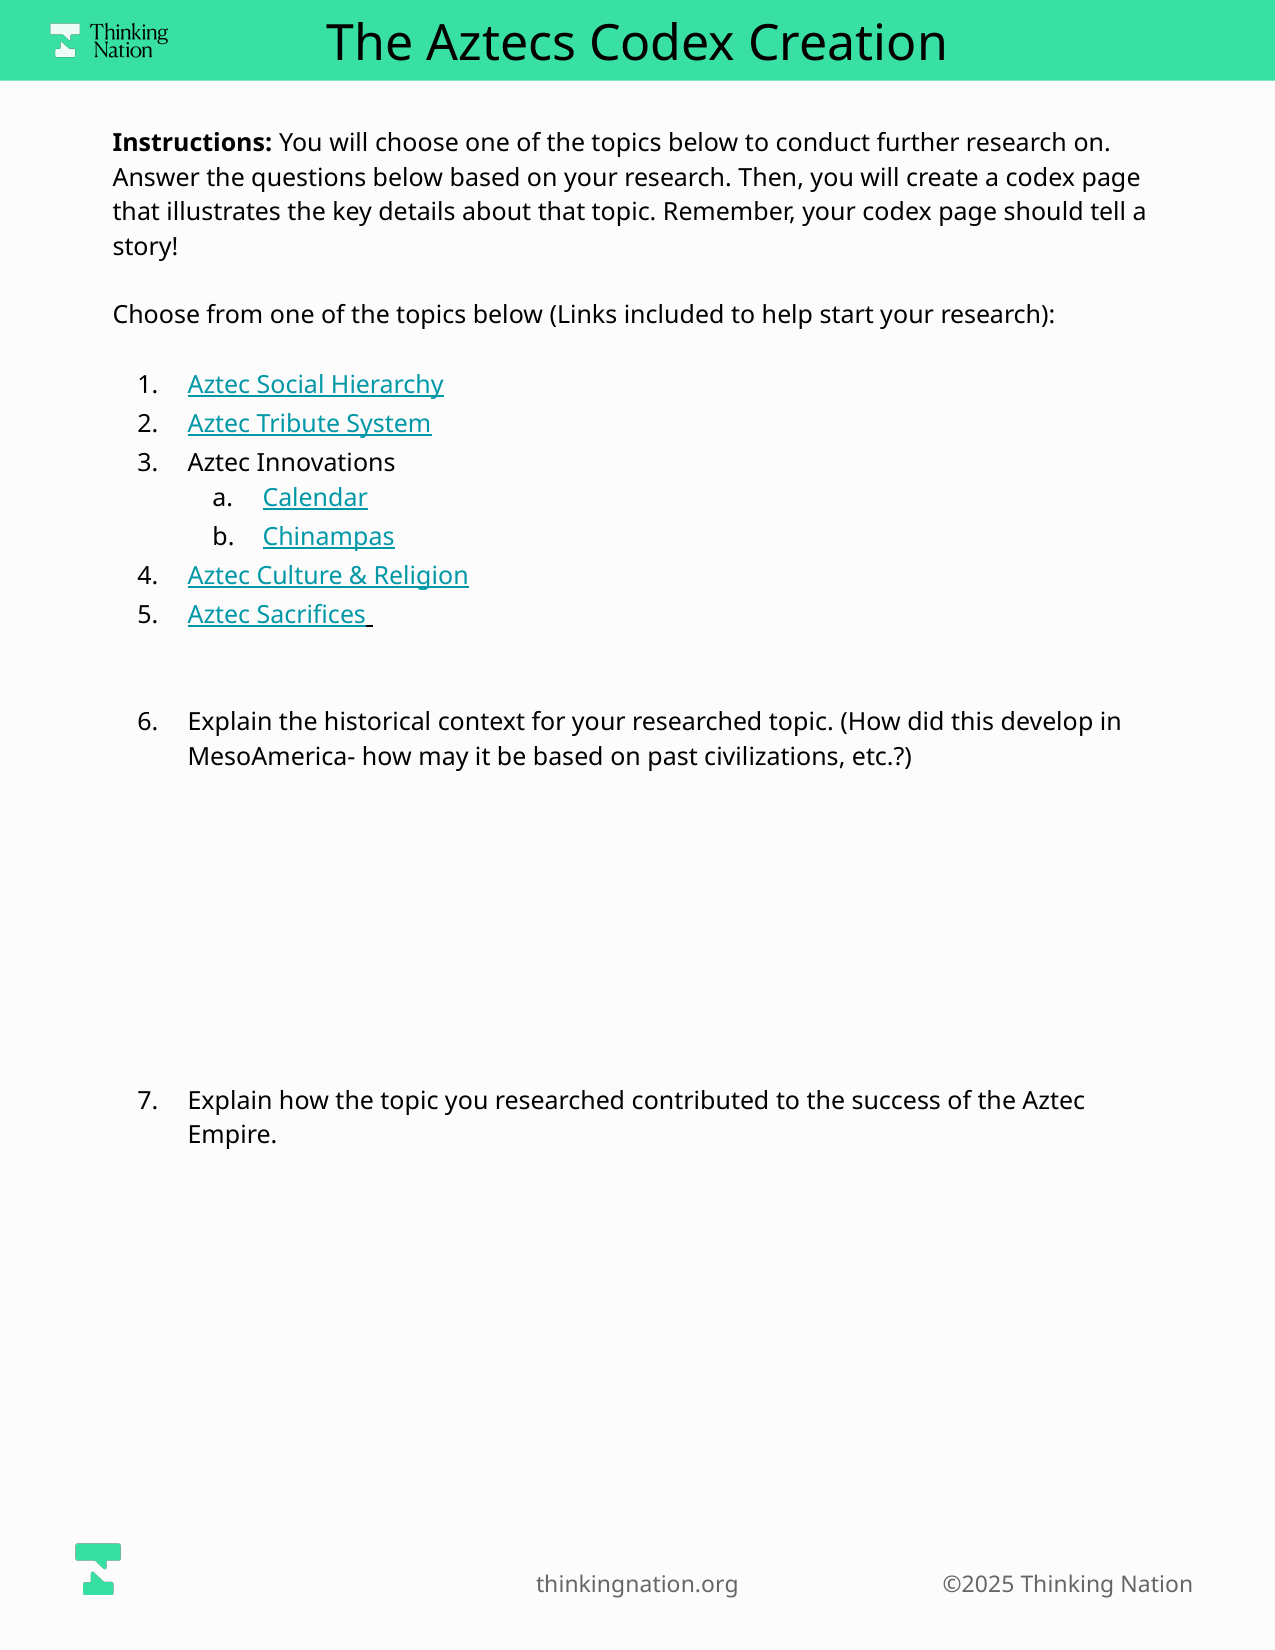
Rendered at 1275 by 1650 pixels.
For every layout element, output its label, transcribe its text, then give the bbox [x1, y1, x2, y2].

text_box ©2025 Thinking Nation [907, 1553, 1210, 1605]
text_box The Aztecs Codex Creation [0, 0, 1275, 81]
text_box thinkingnation.org [486, 1553, 789, 1605]
text_box Instructions: You will choose one of the topics below to conduct further research on. Answer the questions below based on your research. Then, you will create a codex page that illustrates the key details about that topic. Remember, your codex page should tell a story! Choose from one of the topics below (Links included to help start your research): Aztec Social Hierarchy Aztec Tribute System Aztec Innovations Calendar Chinampas Aztec Culture & Religion Aztec Sacrifices Explain the historical context for your researched topic. (How did this develop in MesoAmerica- how may it be based on past civilizations, etc.?) Explain how the topic you researched contributed to the success of the Aztec Empire. [97, 107, 1178, 1336]
picture [62, 1533, 134, 1605]
picture [36, 12, 172, 69]
